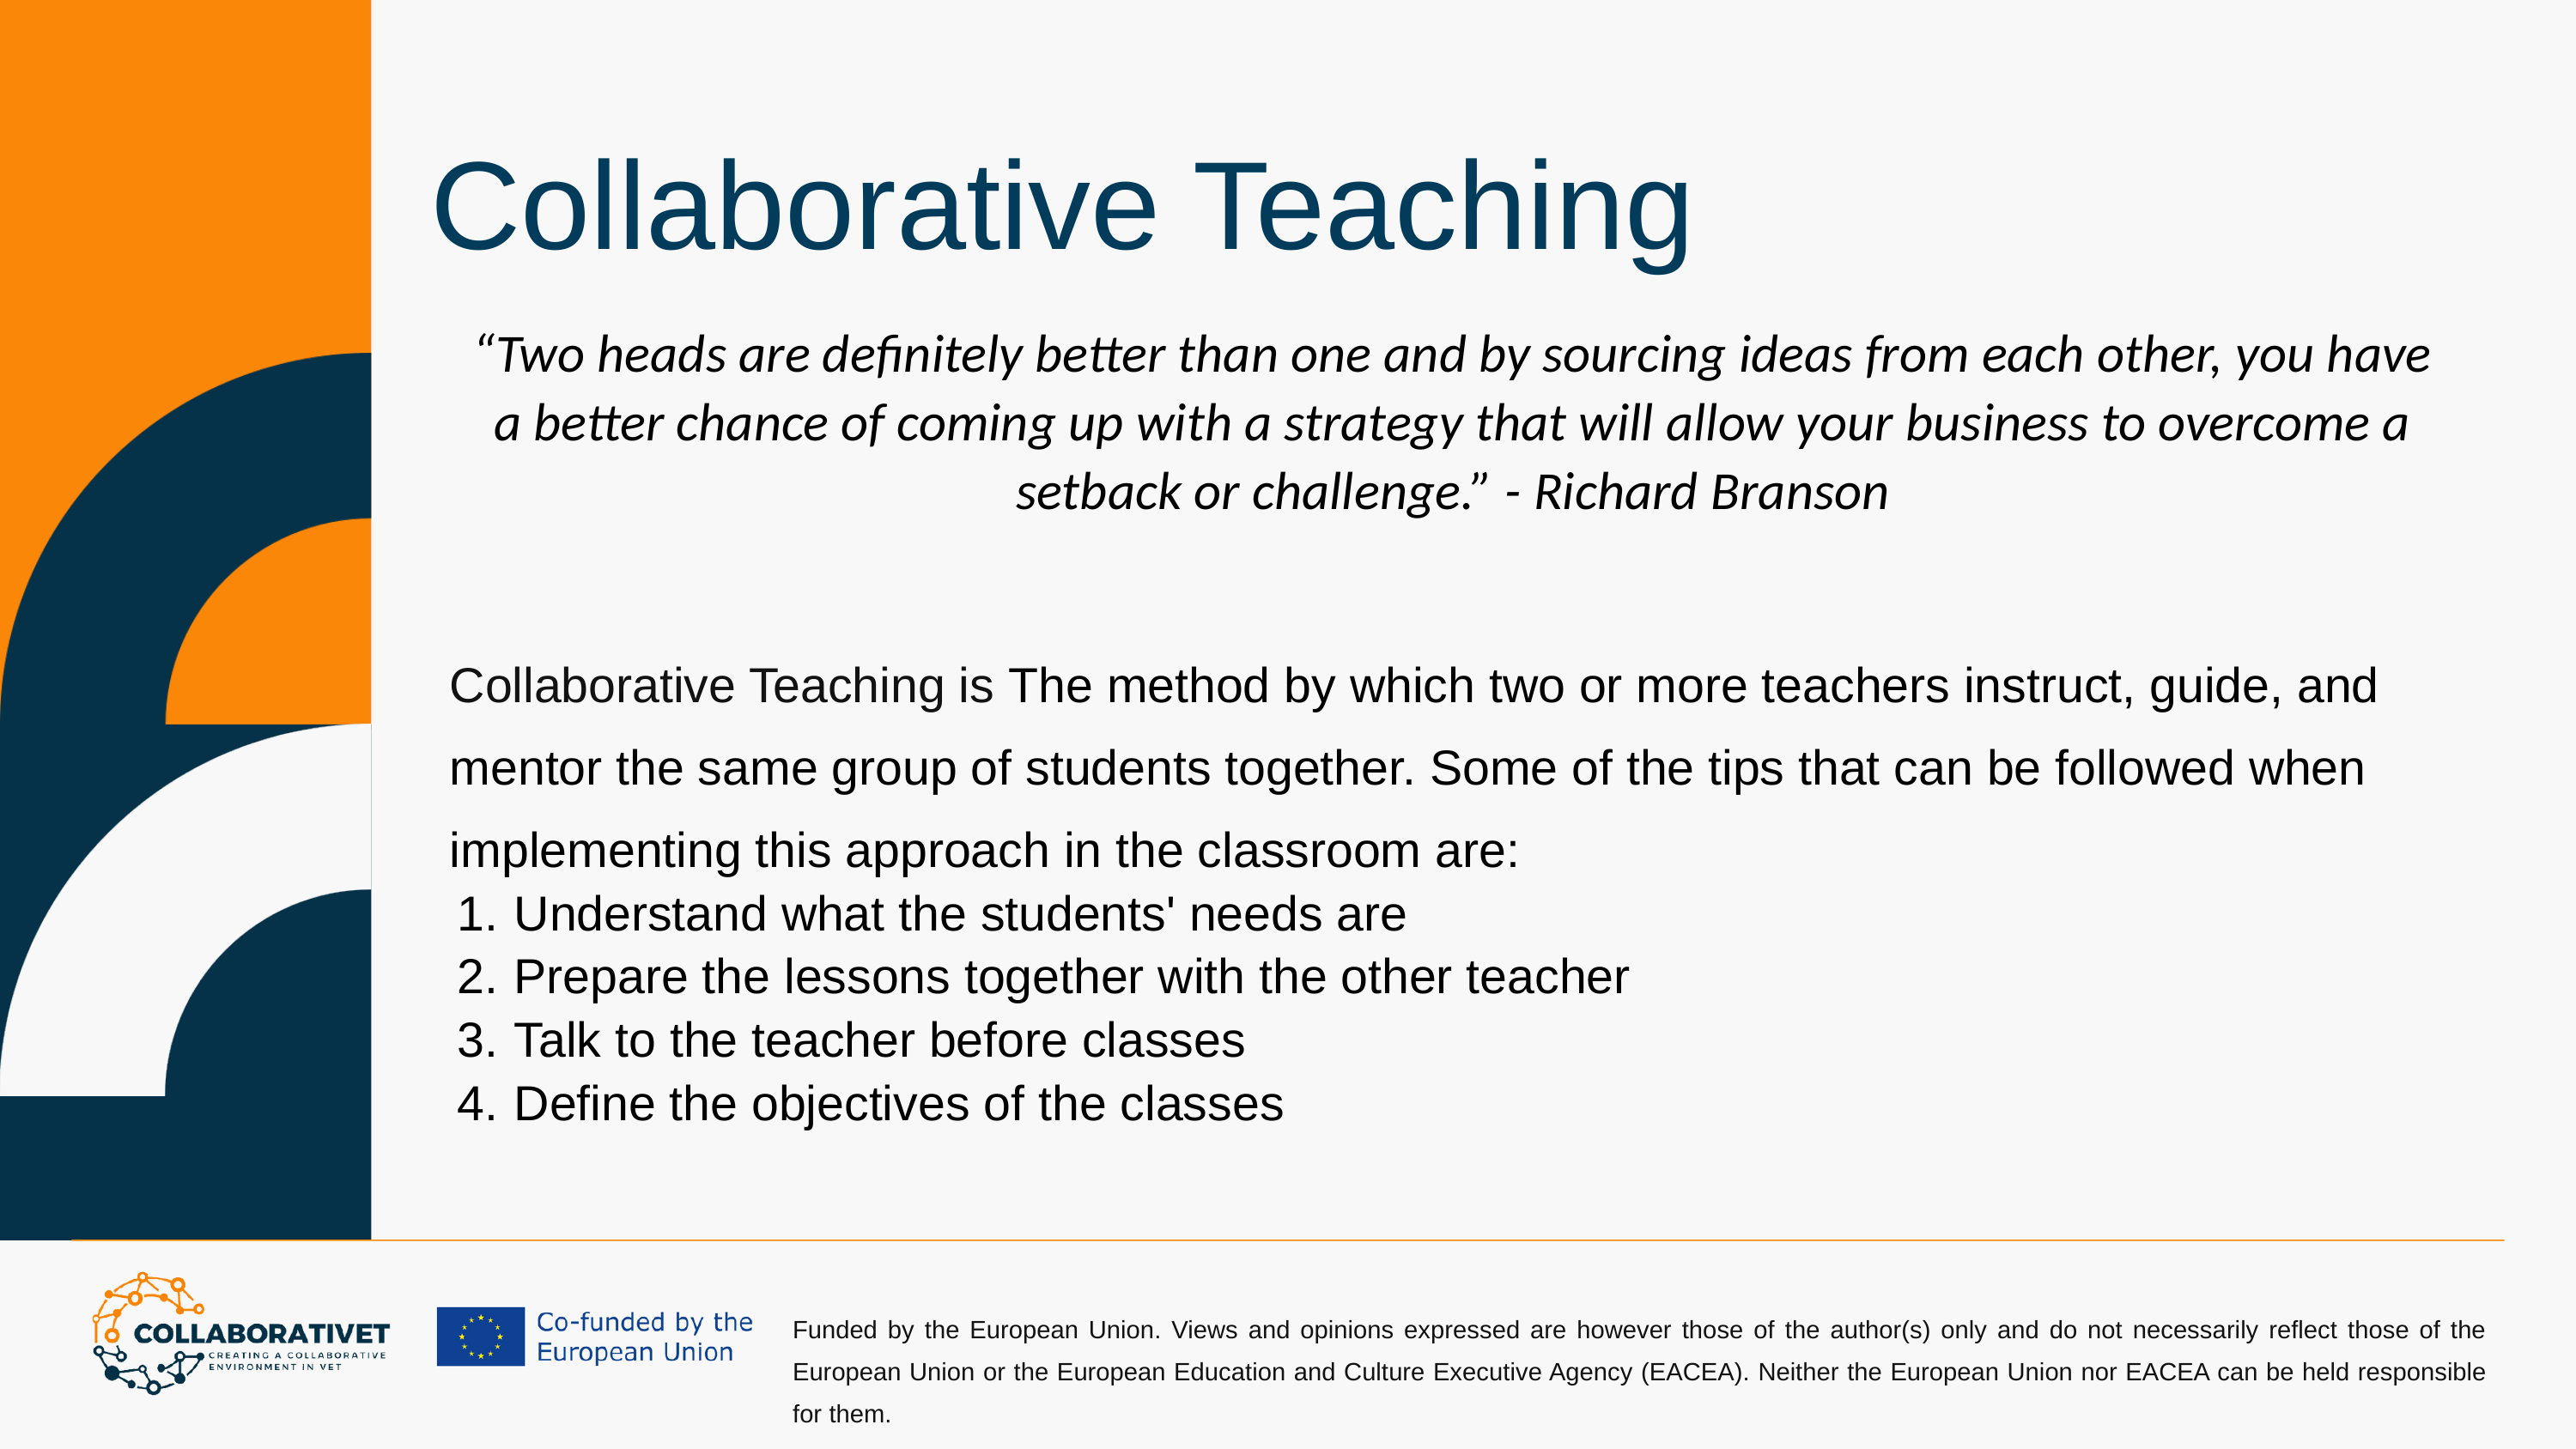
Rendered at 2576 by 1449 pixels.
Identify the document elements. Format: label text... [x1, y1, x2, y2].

text_box “Two heads are definitely better than one and by sourcing ideas from each other, you have a better chance of coming up with a strategy that will allow your business to overcome a setback or challenge.” - Richard Branson [468, 313, 2439, 629]
text_box [78, 1179, 408, 1240]
text_box [416, 1287, 782, 1386]
text_box [78, 1241, 408, 1449]
text_box Collaborative Teaching [430, 108, 2300, 275]
text_box [0, 353, 372, 724]
text_box Funded by the European Union. Views and opinions expressed are however those of the author(s) only and do not necessarily reflect those of the European Union or the European Education and Culture Executive Agency (EACEA). Neither the European Union nor EACEA can be held responsible for them. [793, 1301, 2489, 1428]
text_box [0, 1096, 372, 1240]
text_box [0, 0, 372, 353]
text_box [0, 724, 372, 1096]
text_box Collaborative Teaching is The method by which two or more teachers instruct, guide, and mentor the same group of students together. Some of the tips that can be followed when implementing this approach in the classroom are: Understand what the students' needs are Prepare the lessons together with the other teacher Talk to the teacher before classes Define the objectives of the classes [449, 629, 2489, 1131]
